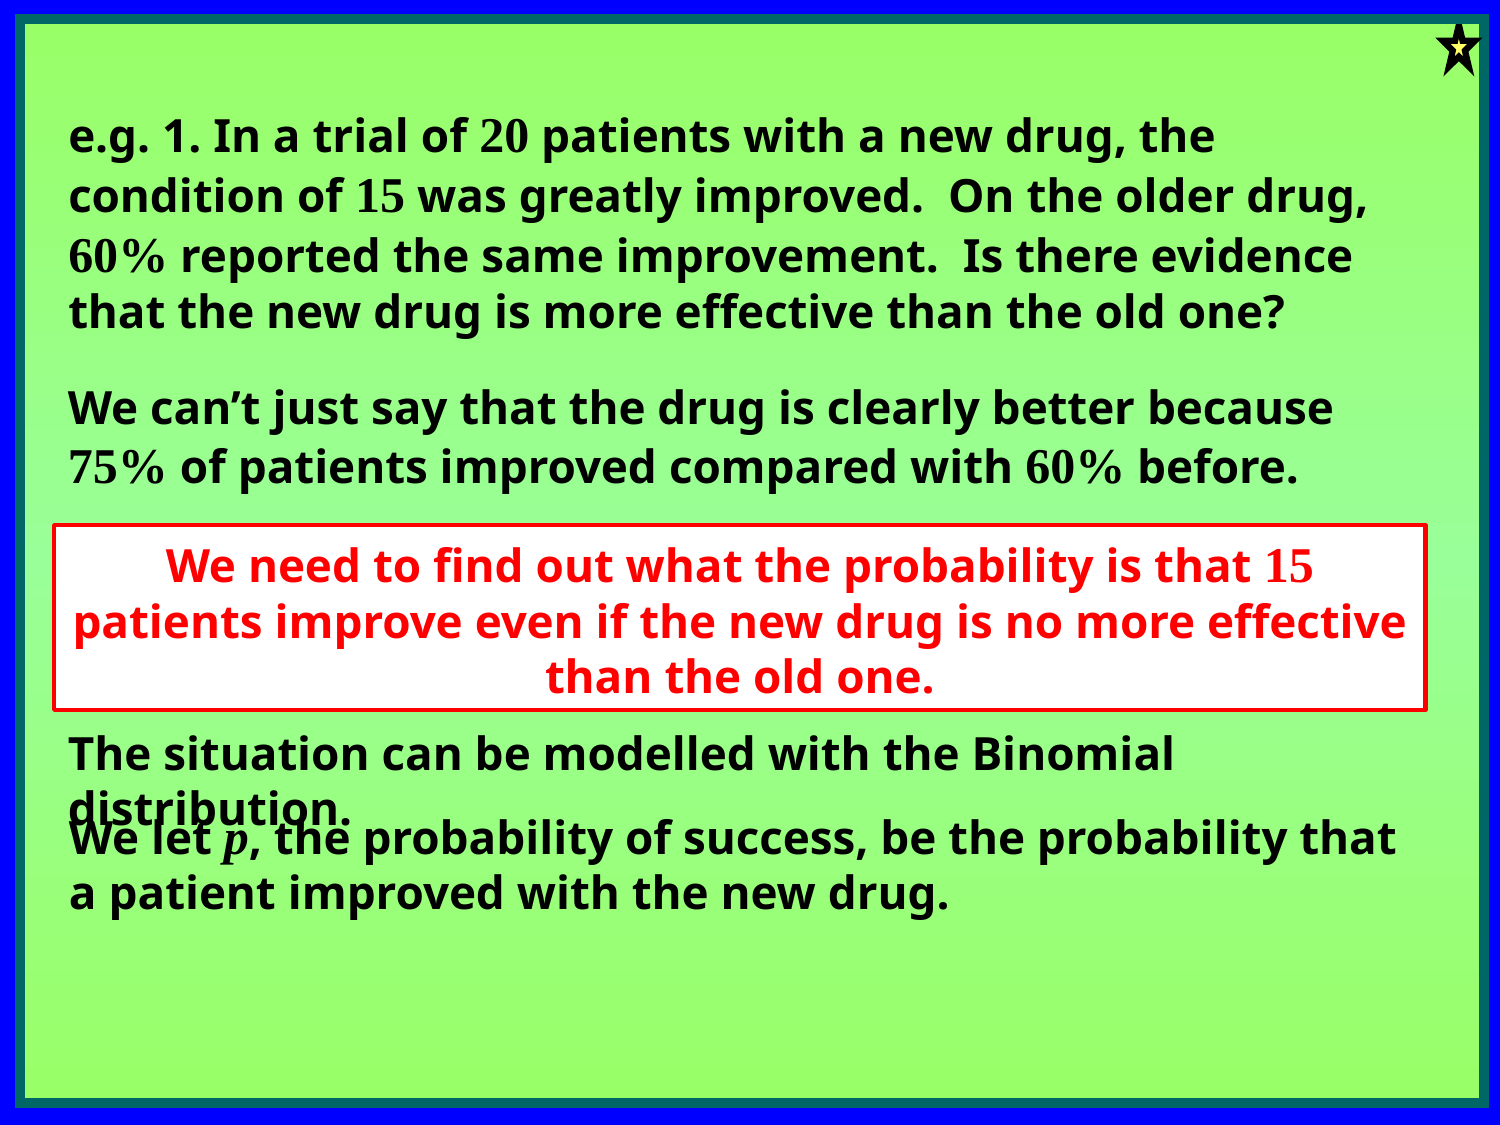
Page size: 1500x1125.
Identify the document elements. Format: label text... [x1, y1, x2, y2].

text_box Scatter and Correlations [1437, 24, 1479, 73]
text_box We can’t just say that the drug is clearly better because 75% of patients improved compared with 60% before. [53, 371, 1400, 501]
text_box e.g. 1. In a trial of 20 patients with a new drug, the condition of 15 was greatly improved. On the older drug, 60% reported the same improvement. Is there evidence that the new drug is more effective than the old one? [53, 95, 1421, 345]
text_box [1442, 24, 1475, 67]
text_box The situation can be modelled with the Binomial distribution. [53, 716, 1450, 842]
text_box We let p, the probability of success, be the probability that a patient improved with the new drug. [54, 796, 1451, 927]
text_box We need to find out what the probability is that 15 patients improve even if the new drug is no more effective than the old one. [54, 525, 1426, 710]
